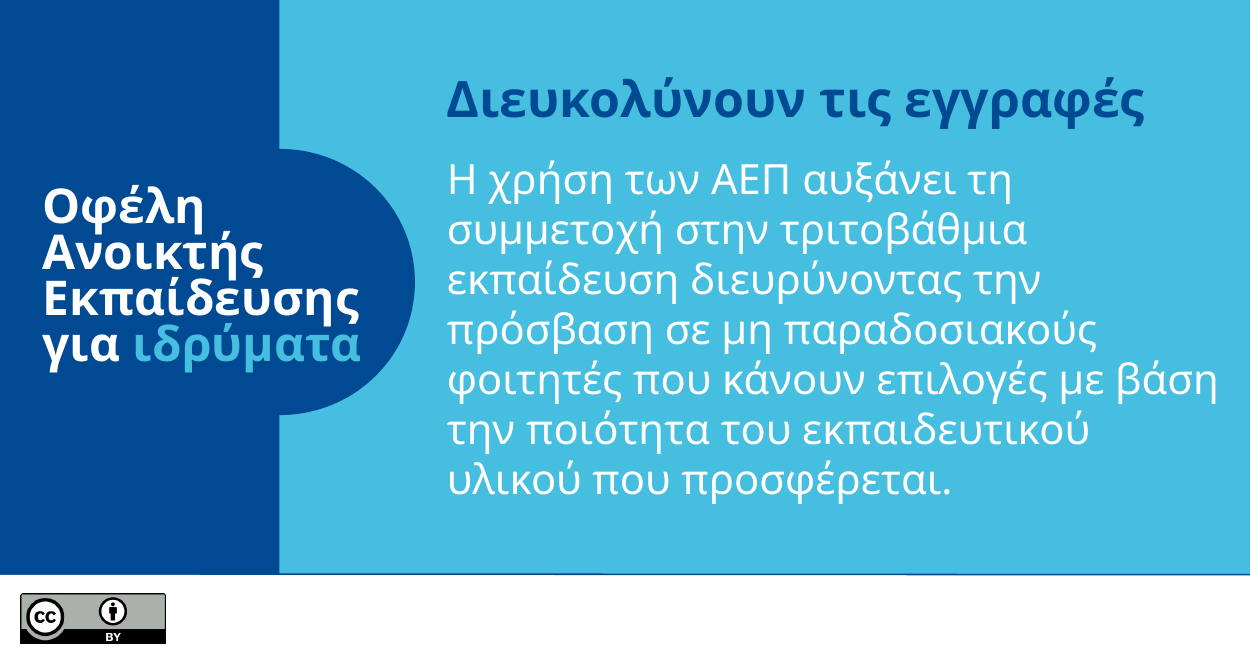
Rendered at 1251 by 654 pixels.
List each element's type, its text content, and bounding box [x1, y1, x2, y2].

text_box Διευκολύνουν τις εγγραφές Η χρήση των ΑΕΠ αυξάνει τη συμμετοχή στην τριτοβάθμια εκπαίδευση διευρύνοντας την πρόσβαση σε μη παραδοσιακούς φοιτητές που κάνουν επιλογές με βάση την ποιότητα του εκπαιδευτικού υλικού που προσφέρεται. [431, 52, 1239, 518]
text_box Οφέλη Ανοικτής Εκπαίδευσης για ιδρύματα [27, 171, 382, 386]
text_box [0, 582, 1250, 654]
text_box [196, 386, 365, 416]
picture [20, 592, 166, 645]
text_box [206, 148, 355, 171]
text_box [0, 0, 280, 573]
text_box [382, 194, 415, 370]
